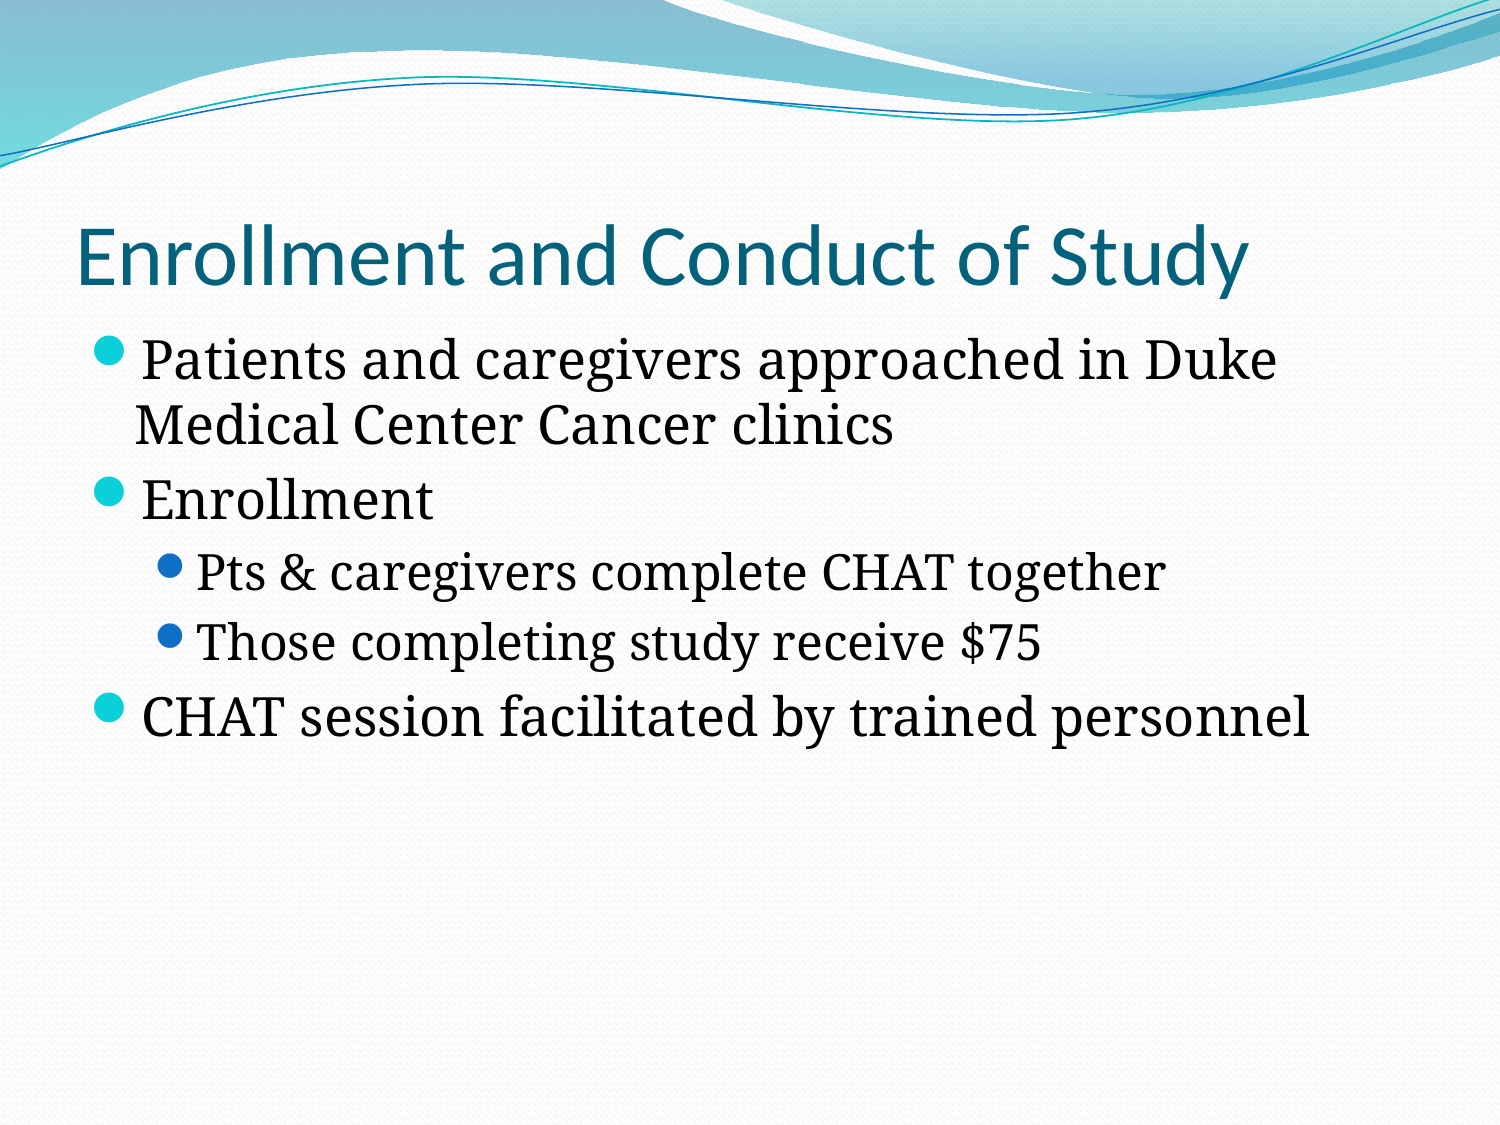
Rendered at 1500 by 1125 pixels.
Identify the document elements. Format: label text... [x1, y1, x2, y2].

title Enrollment and Conduct of Study [75, 115, 1425, 303]
list Patients and caregivers approached in Duke Medical Center Cancer clinics Enrollment Pts & caregivers complete CHAT together Those completing study receive $75 CHAT session facilitated by trained personnel [75, 317, 1425, 1038]
